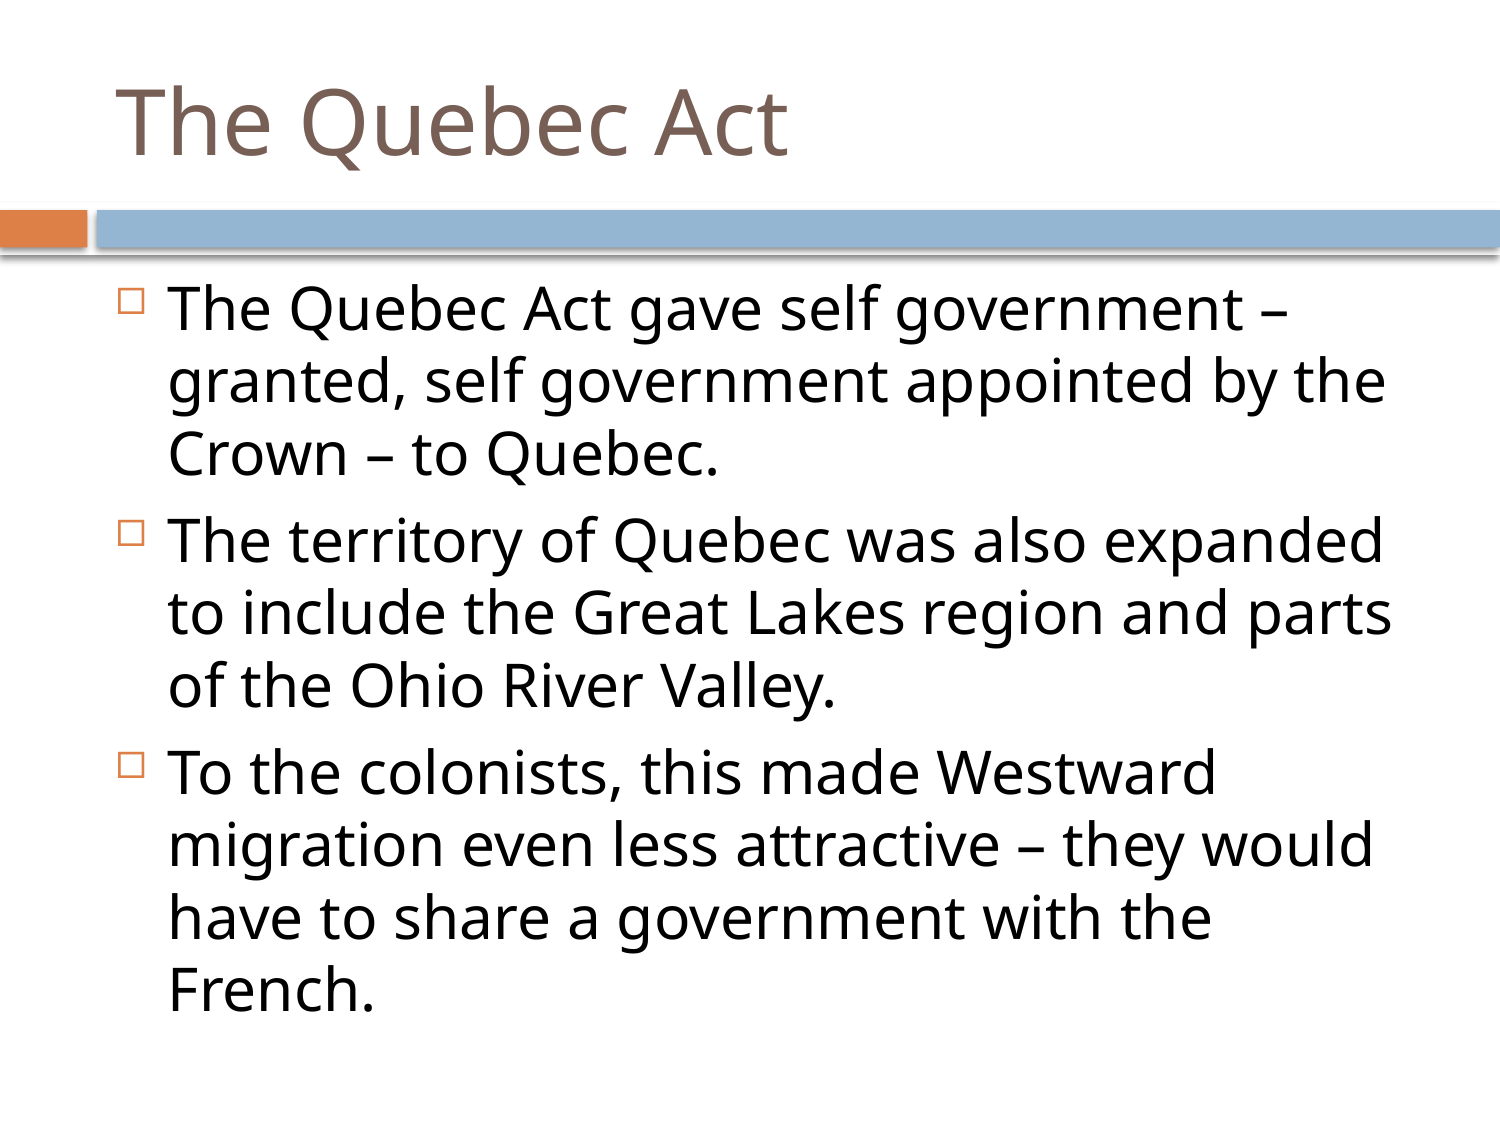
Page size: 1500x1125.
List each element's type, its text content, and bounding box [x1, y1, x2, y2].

list The Quebec Act gave self government – granted, self government appointed by the Crown – to Quebec. The territory of Quebec was also expanded to include the Great Lakes region and parts of the Ohio River Valley. To the colonists, this made Westward migration even less attractive – they would have to share a government with the French. [100, 262, 1438, 1000]
title The Quebec Act [100, 37, 1438, 200]
